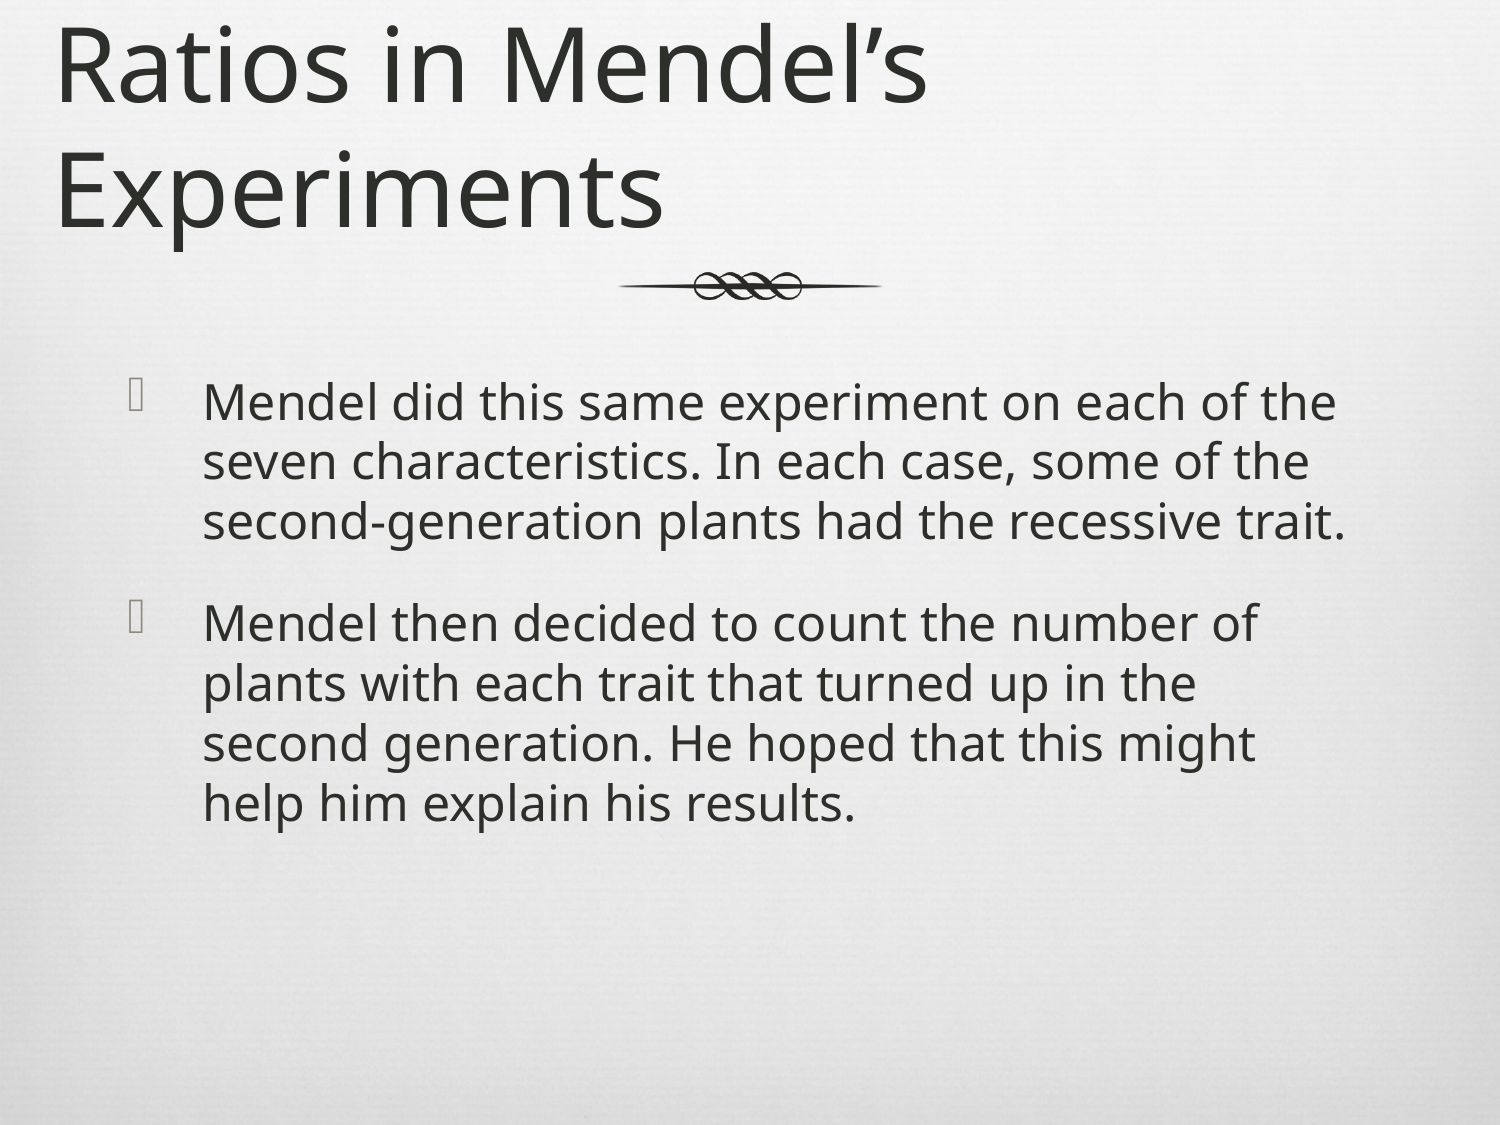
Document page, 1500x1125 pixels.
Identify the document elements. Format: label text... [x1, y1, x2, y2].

list Mendel did this same experiment on each of the seven characteristics. In each case, some of the second-generation plants had the recessive trait. Mendel then decided to count the number of plants with each trait that turned up in the second generation. He hoped that this might help him explain his results. [112, 362, 1388, 963]
picture [615, 272, 885, 300]
title Ratios in Mendel’s Experiments [37, 11, 1500, 236]
